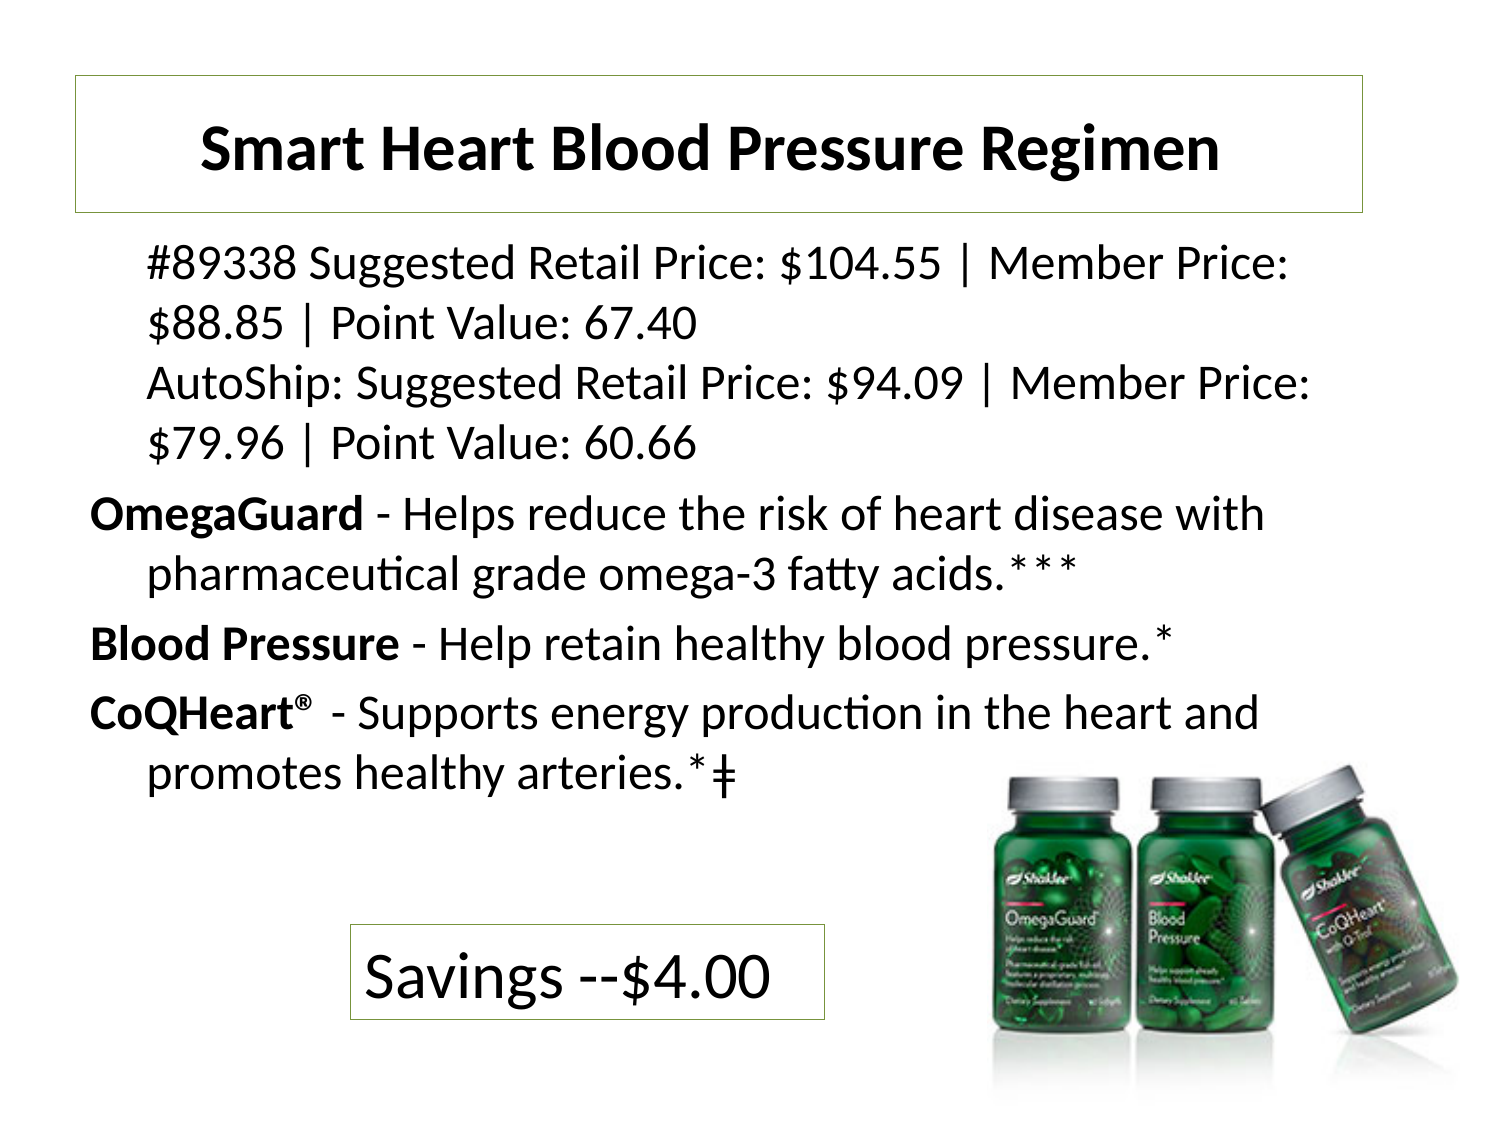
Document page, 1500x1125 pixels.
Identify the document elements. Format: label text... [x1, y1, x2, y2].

picture [987, 637, 1463, 1125]
text_box Savings --$4.00 [350, 924, 825, 1020]
list #89338 Suggested Retail Price: $104.55 | Member Price: $88.85 | Point Value: 67.40 AutoShip: Suggested Retail Price: $94.09 | Member Price: $79.96 | Point Value: 60.66 OmegaGuard - Helps reduce the risk of heart disease with pharmaceutical grade omega-3 fatty acids.*** Blood Pressure - Help retain healthy blood pressure.* CoQHeart® - Supports energy production in the heart and promotes healthy arteries.*ǂ [75, 162, 1425, 888]
title Smart Heart Blood Pressure Regimen [75, 75, 1363, 162]
